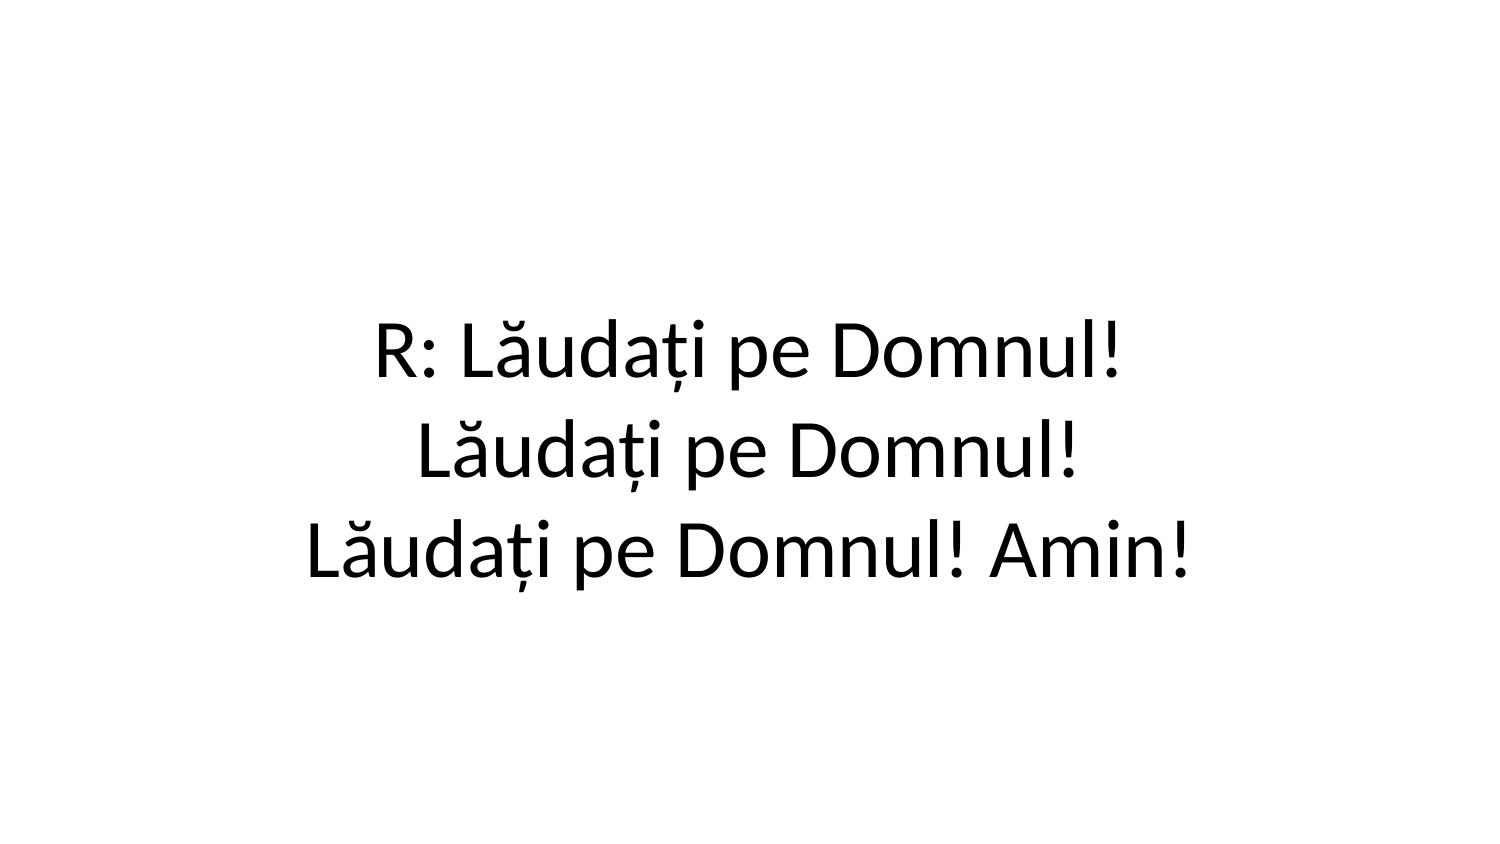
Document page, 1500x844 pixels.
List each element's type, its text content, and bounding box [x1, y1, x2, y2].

text_box R: Lăudați pe Domnul! Lăudați pe Domnul! Lăudați pe Domnul! Amin! [290, 242, 1210, 602]
